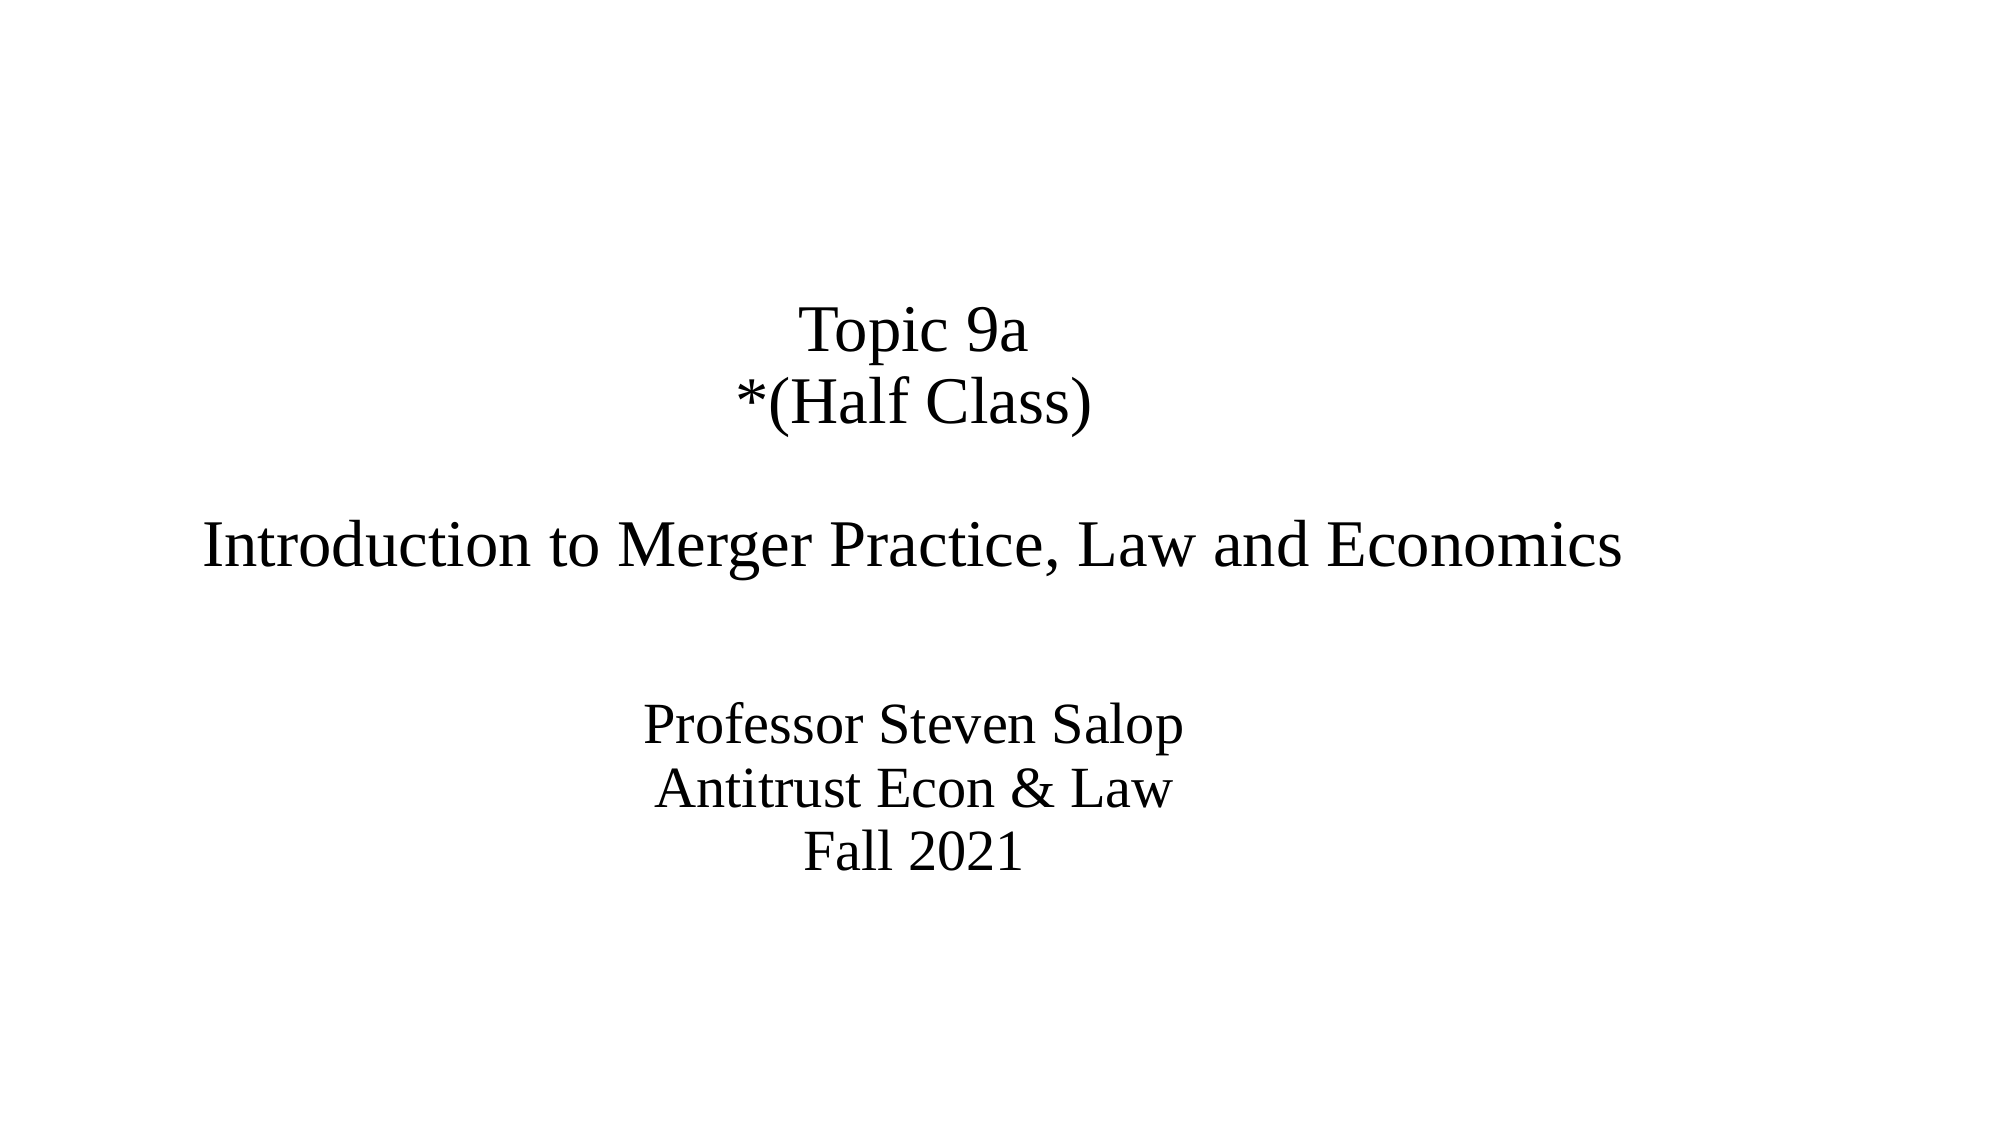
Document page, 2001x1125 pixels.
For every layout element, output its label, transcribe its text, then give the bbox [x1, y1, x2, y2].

subtitle [243, 157, 1743, 953]
title Topic 9a *(Half Class) Introduction to Merger Practice, Law and Economics Professor Steven Salop Antitrust Econ & Law Fall 2021 [85, 470, 243, 936]
